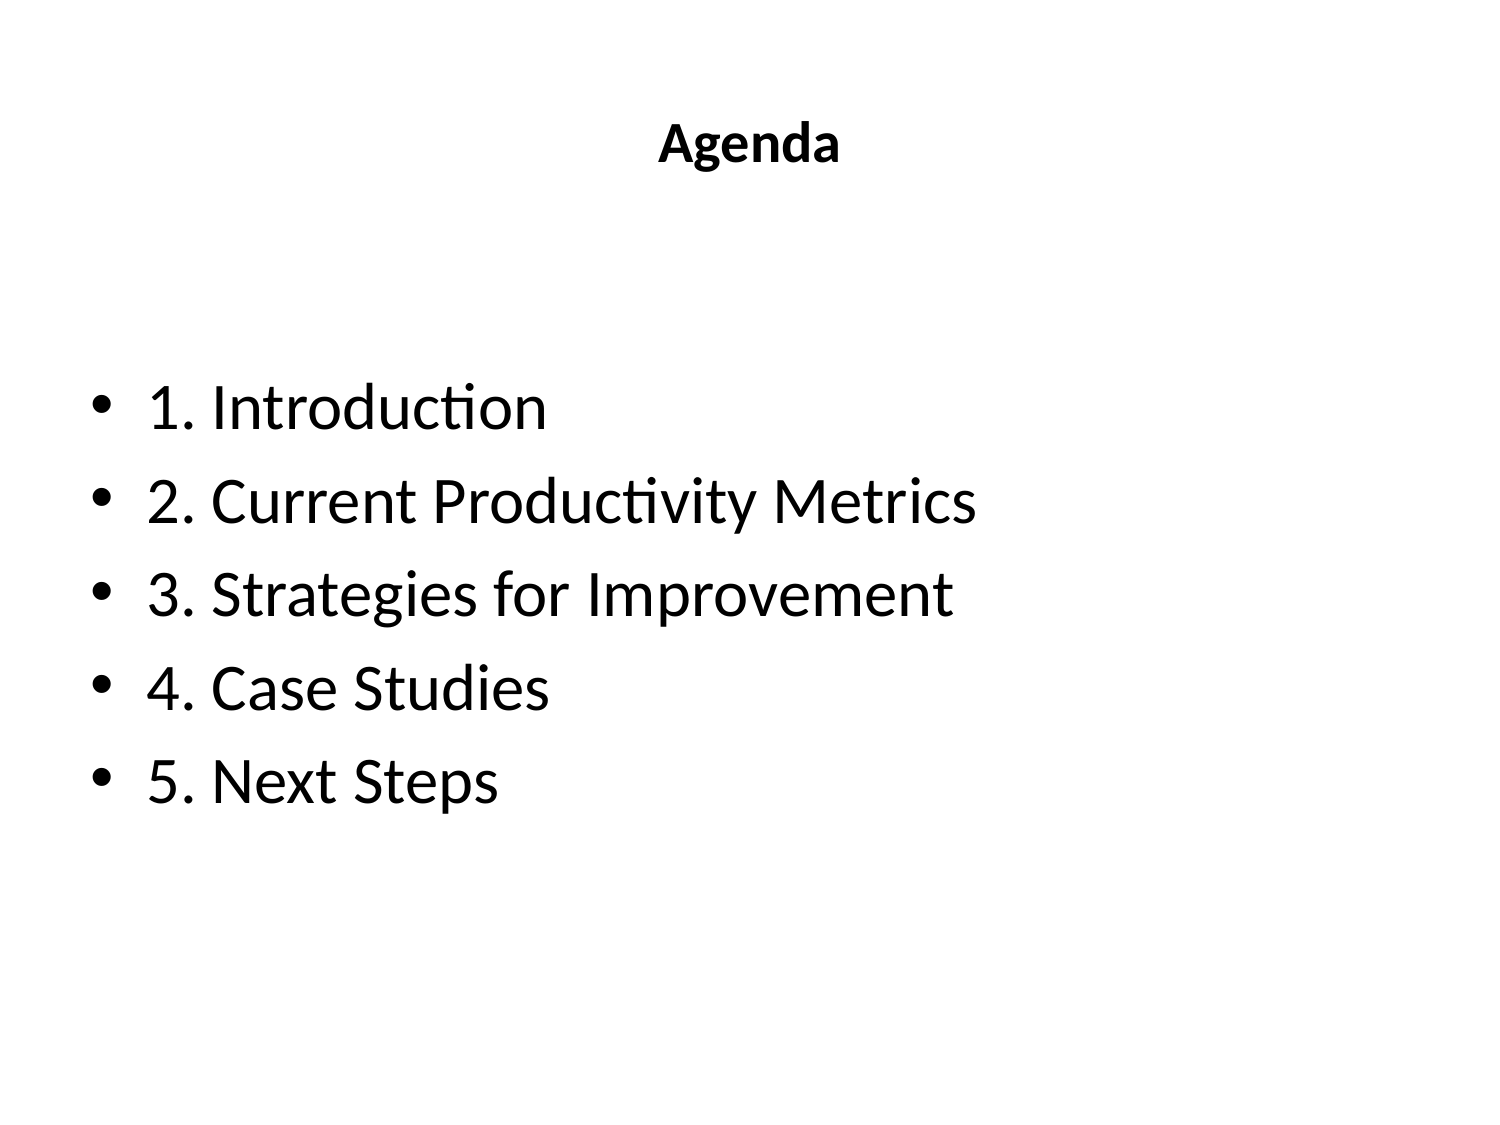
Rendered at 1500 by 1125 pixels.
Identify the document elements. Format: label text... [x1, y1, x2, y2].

list 1. Introduction 2. Current Productivity Metrics 3. Strategies for Improvement 4. Case Studies 5. Next Steps [75, 262, 1425, 1005]
title Agenda [75, 45, 1425, 233]
